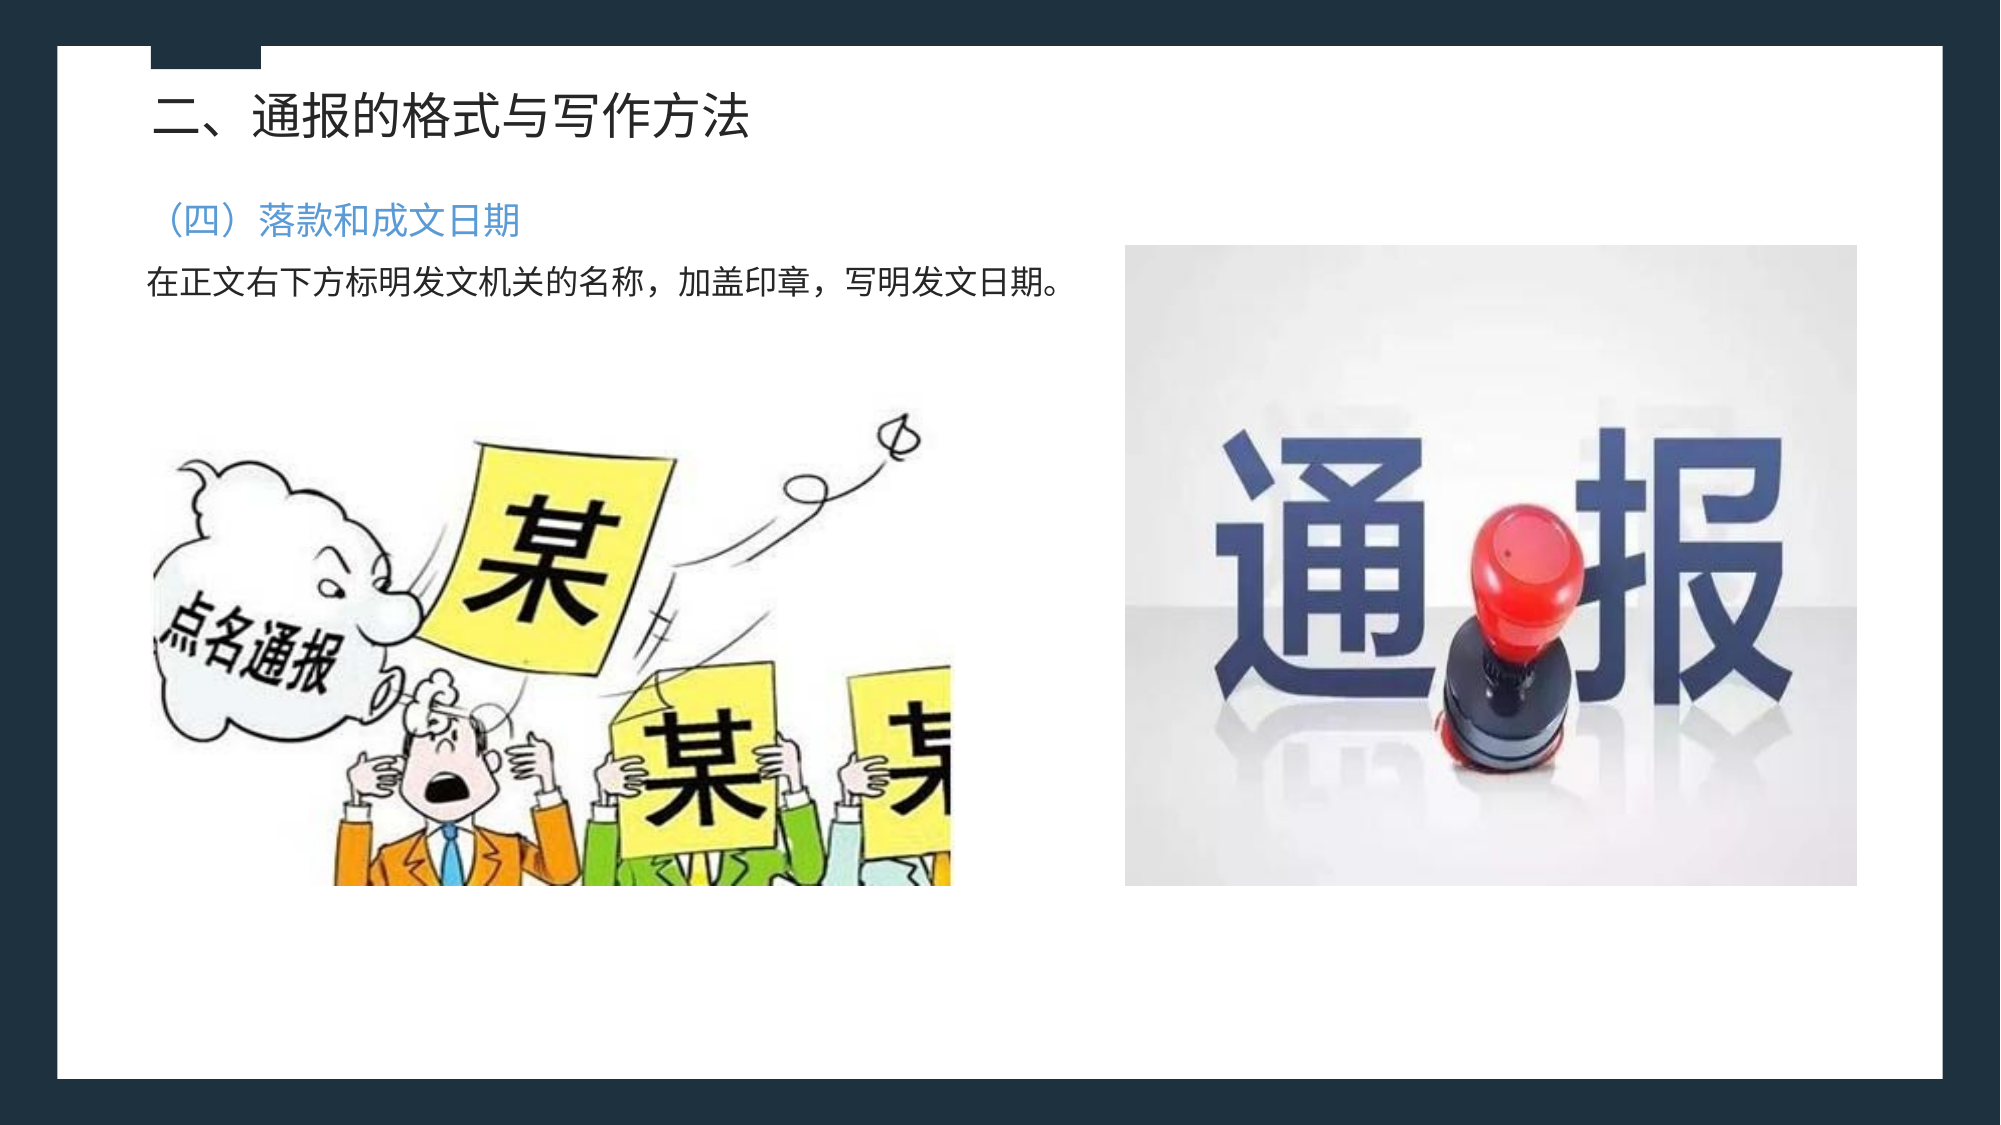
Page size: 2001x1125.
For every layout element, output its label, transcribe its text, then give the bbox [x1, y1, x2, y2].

text_box （四）落款和成文日期 在正文右下方标明发文机关的名称，加盖印章，写明发文日期。 [131, 166, 1067, 309]
picture [150, 367, 955, 886]
text_box 二、通报的格式与写作方法 [150, 77, 858, 152]
picture [1125, 245, 1857, 886]
